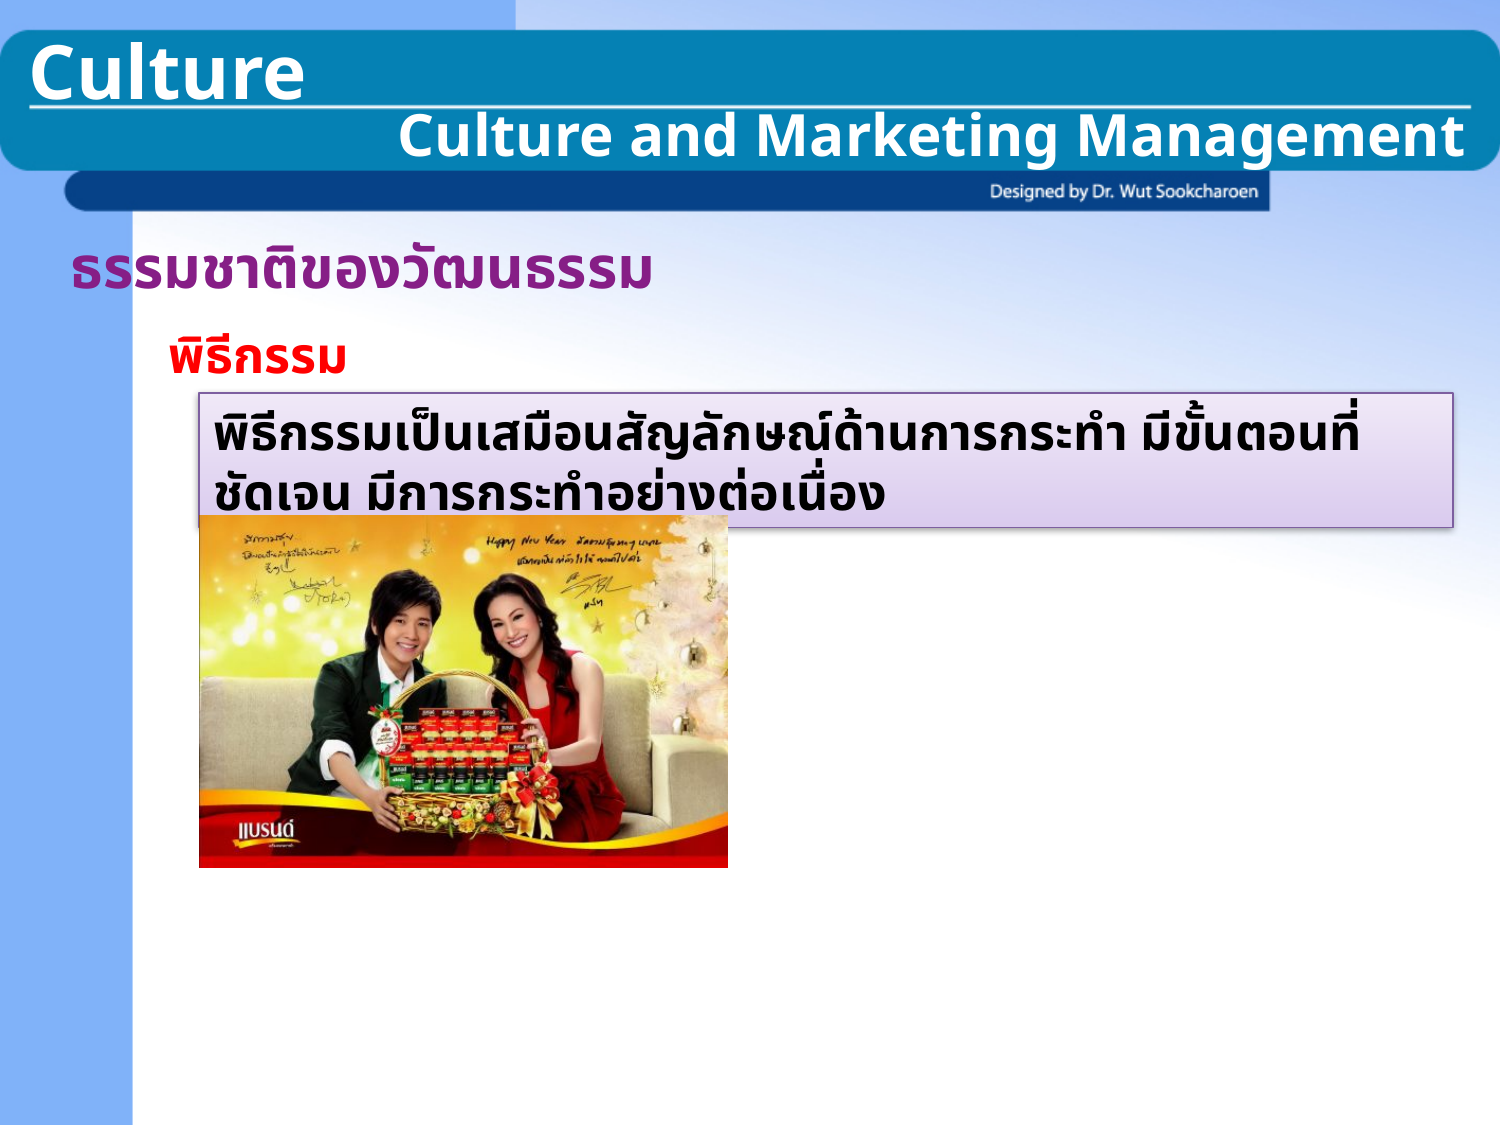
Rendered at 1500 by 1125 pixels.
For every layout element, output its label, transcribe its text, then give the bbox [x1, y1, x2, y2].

picture [0, 0, 1500, 54]
picture [0, 146, 1500, 1125]
text_box Culture and Marketing Management [37, 108, 1481, 172]
text_box พิธีกรรมเป็นเสมือนสัญลักษณ์ด้านการกระทำ มีขั้นตอนที่ชัดเจน มีการกระทำอย่างต่อเนื่อง [198, 392, 1454, 528]
text_box Culture [13, 32, 1475, 107]
text_box พิธีกรรม [154, 316, 364, 392]
text_box ธรรมชาติของวัฒนธรรม [56, 222, 671, 308]
